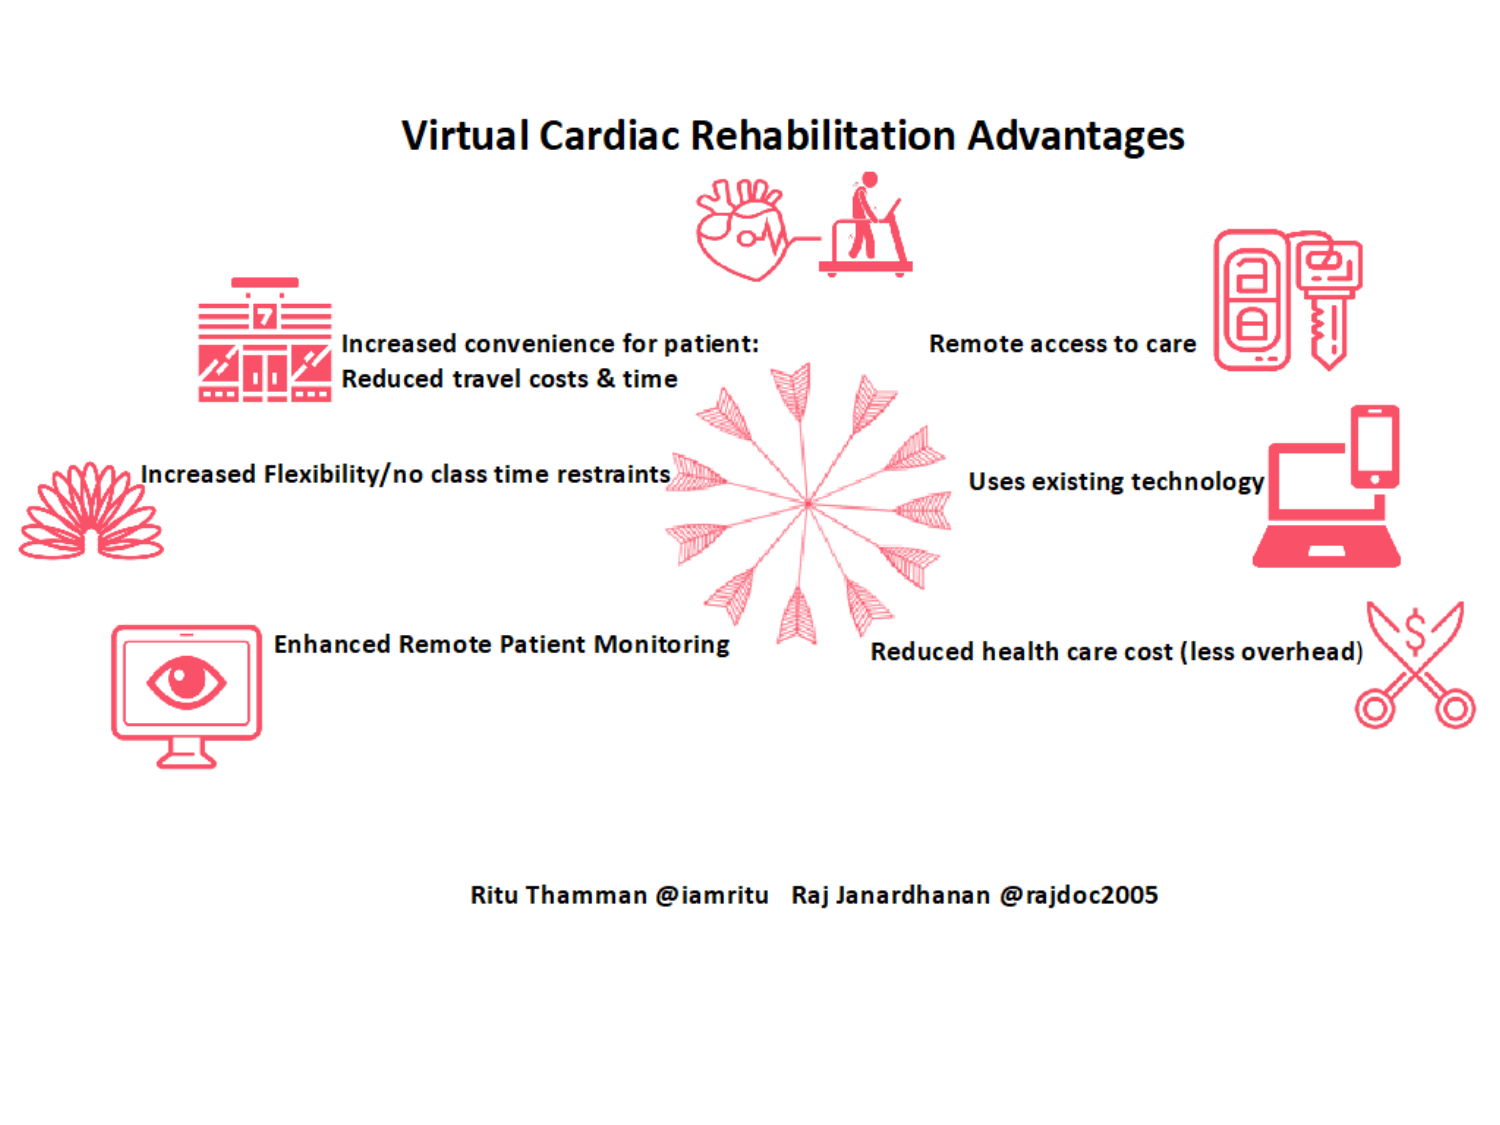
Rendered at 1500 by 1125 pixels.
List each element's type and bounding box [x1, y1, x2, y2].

picture [0, 62, 1500, 942]
